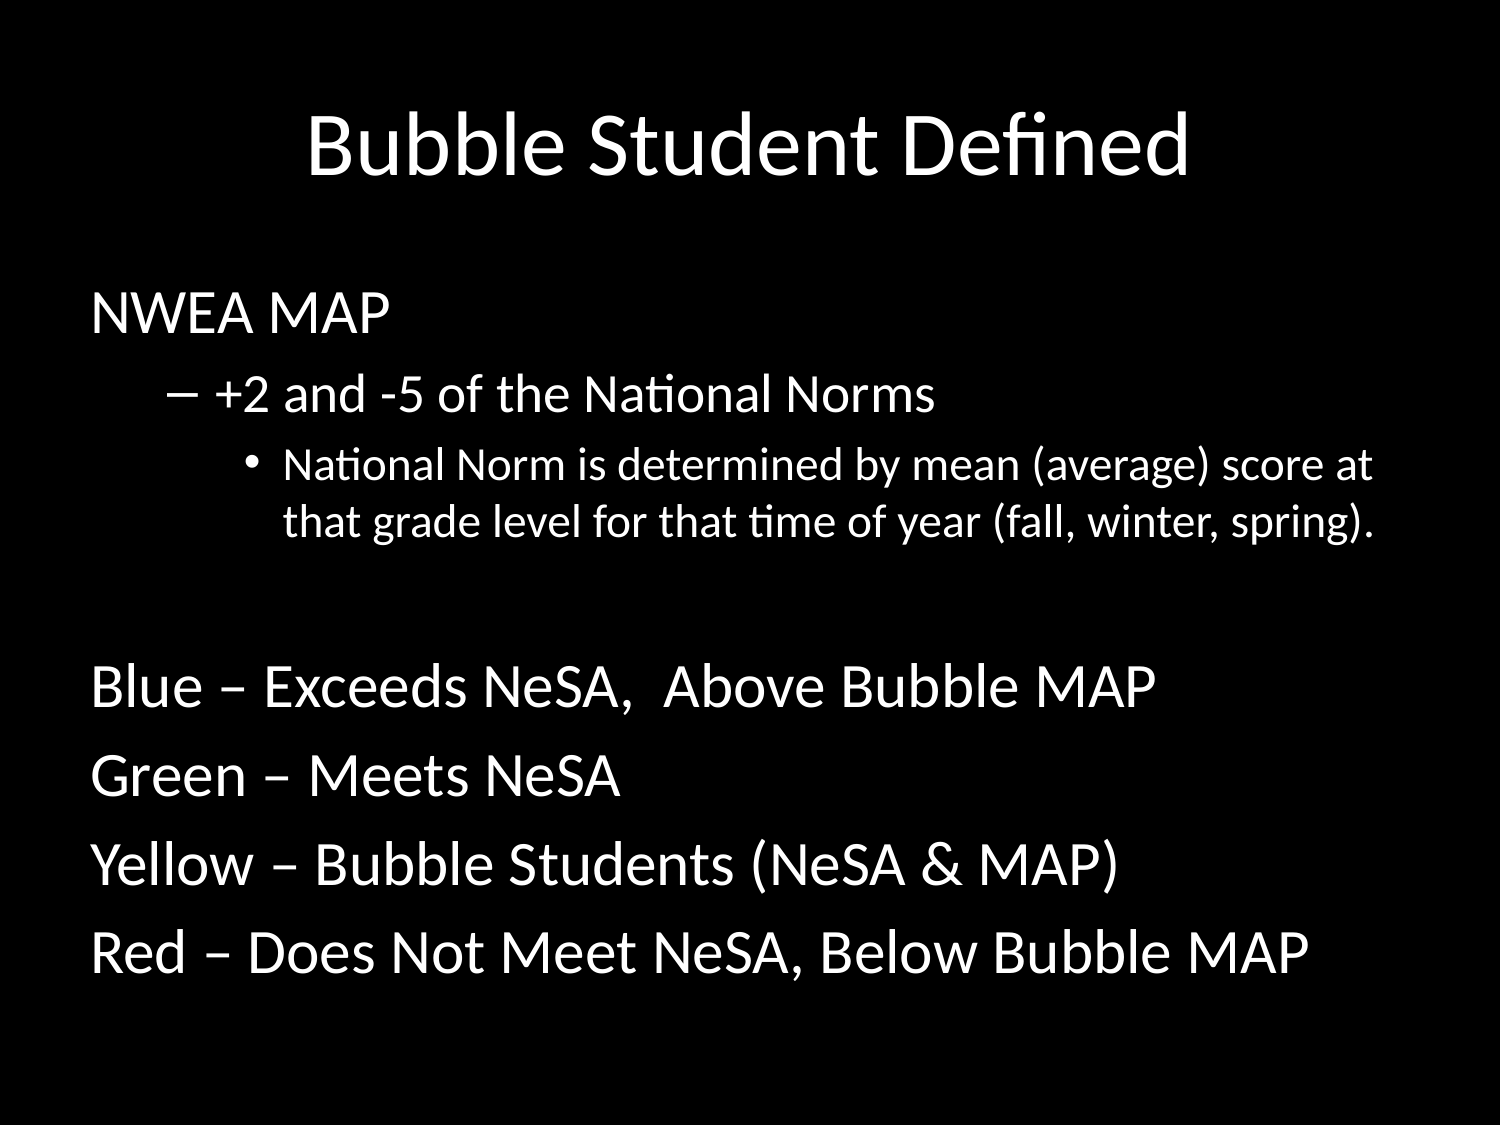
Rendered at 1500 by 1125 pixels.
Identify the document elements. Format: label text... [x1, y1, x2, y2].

title Bubble Student Defined [75, 45, 1425, 233]
list NWEA MAP +2 and -5 of the National Norms National Norm is determined by mean (average) score at that grade level for that time of year (fall, winter, spring). Blue – Exceeds NeSA, Above Bubble MAP Green – Meets NeSA Yellow – Bubble Students (NeSA & MAP) Red – Does Not Meet NeSA, Below Bubble MAP [75, 262, 1425, 1005]
